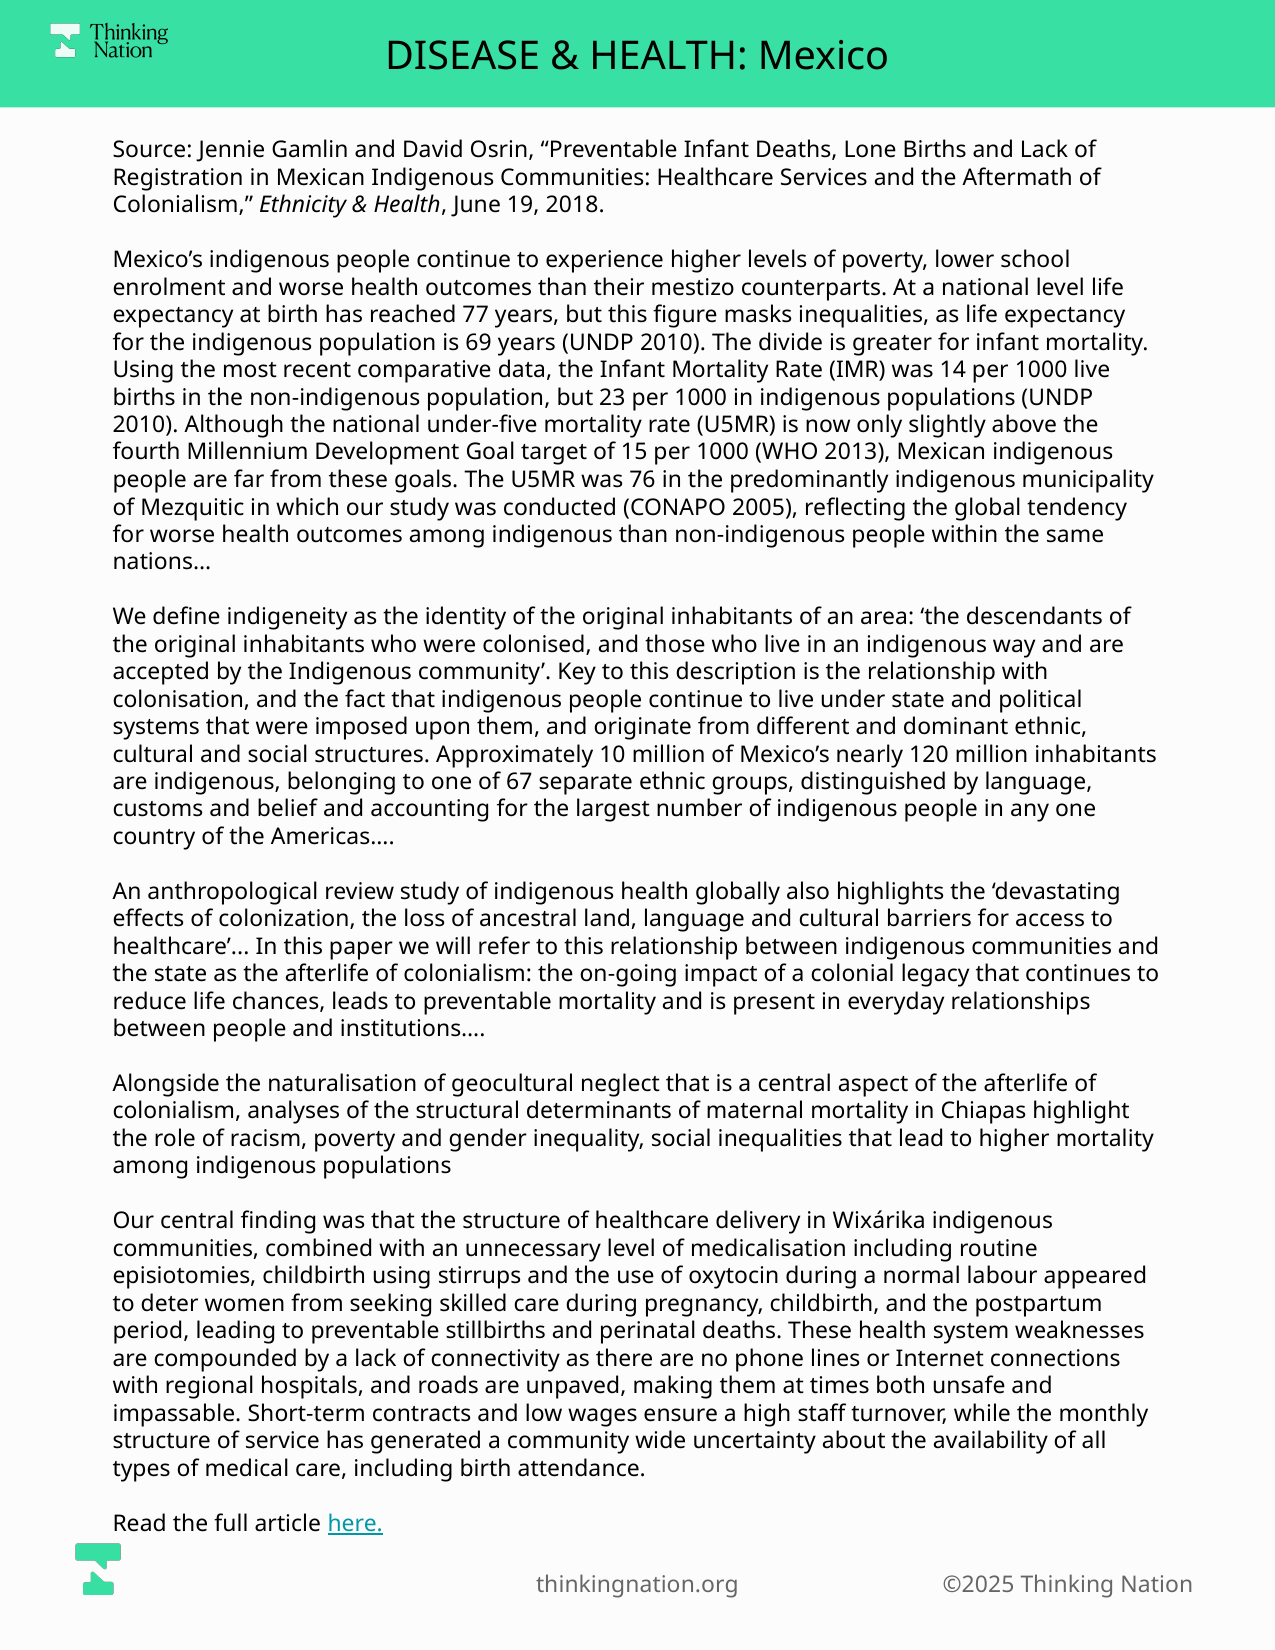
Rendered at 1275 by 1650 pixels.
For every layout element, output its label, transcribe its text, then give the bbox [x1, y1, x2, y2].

text_box ©2025 Thinking Nation [907, 1553, 1210, 1605]
text_box DISEASE & HEALTH: Mexico [0, 0, 1275, 108]
picture [36, 12, 172, 69]
text_box thinkingnation.org [486, 1555, 789, 1605]
picture [62, 1533, 134, 1605]
text_box Source: Jennie Gamlin and David Osrin, “Preventable Infant Deaths, Lone Births and Lack of Registration in Mexican Indigenous Communities: Healthcare Services and the Aftermath of Colonialism,” Ethnicity & Health, June 19, 2018. Mexico’s indigenous people continue to experience higher levels of poverty, lower school enrolment and worse health outcomes than their mestizo counterparts. At a national level life expectancy at birth has reached 77 years, but this figure masks inequalities, as life expectancy for the indigenous population is 69 years (UNDP 2010). The divide is greater for infant mortality. Using the most recent comparative data, the Infant Mortality Rate (IMR) was 14 per 1000 live births in the non-indigenous population, but 23 per 1000 in indigenous populations (UNDP 2010). Although the national under-five mortality rate (U5MR) is now only slightly above the fourth Millennium Development Goal target of 15 per 1000 (WHO 2013), Mexican indigenous people are far from these goals. The U5MR was 76 in the predominantly indigenous municipality of Mezquitic in which our study was conducted (CONAPO 2005), reflecting the global tendency for worse health outcomes among indigenous than non-indigenous people within the same nations… We define indigeneity as the identity of the original inhabitants of an area: ‘the descendants of the original inhabitants who were colonised, and those who live in an indigenous way and are accepted by the Indigenous community’. Key to this description is the relationship with colonisation, and the fact that indigenous people continue to live under state and political systems that were imposed upon them, and originate from different and dominant ethnic, cultural and social structures. Approximately 10 million of Mexico’s nearly 120 million inhabitants are indigenous, belonging to one of 67 separate ethnic groups, distinguished by language, customs and belief and accounting for the largest number of indigenous people in any one country of the Americas…. An anthropological review study of indigenous health globally also highlights the ‘devastating effects of colonization, the loss of ancestral land, language and cultural barriers for access to healthcare’... In this paper we will refer to this relationship between indigenous communities and the state as the afterlife of colonialism: the on-going impact of a colonial legacy that continues to reduce life chances, leads to preventable mortality and is present in everyday relationships between people and institutions…. Alongside the naturalisation of geocultural neglect that is a central aspect of the afterlife of colonialism, analyses of the structural determinants of maternal mortality in Chiapas highlight the role of racism, poverty and gender inequality, social inequalities that lead to higher mortality among indigenous populations Our central finding was that the structure of healthcare delivery in Wixárika indigenous communities, combined with an unnecessary level of medicalisation including routine episiotomies, childbirth using stirrups and the use of oxytocin during a normal labour appeared to deter women from seeking skilled care during pregnancy, childbirth, and the postpartum period, leading to preventable stillbirths and perinatal deaths. These health system weaknesses are compounded by a lack of connectivity as there are no phone lines or Internet connections with regional hospitals, and roads are unpaved, making them at times both unsafe and impassable. Short-term contracts and low wages ensure a high staff turnover, while the monthly structure of service has generated a community wide uncertainty about the availability of all types of medical care, including birth attendance. Read the full article here. [97, 120, 1178, 1555]
